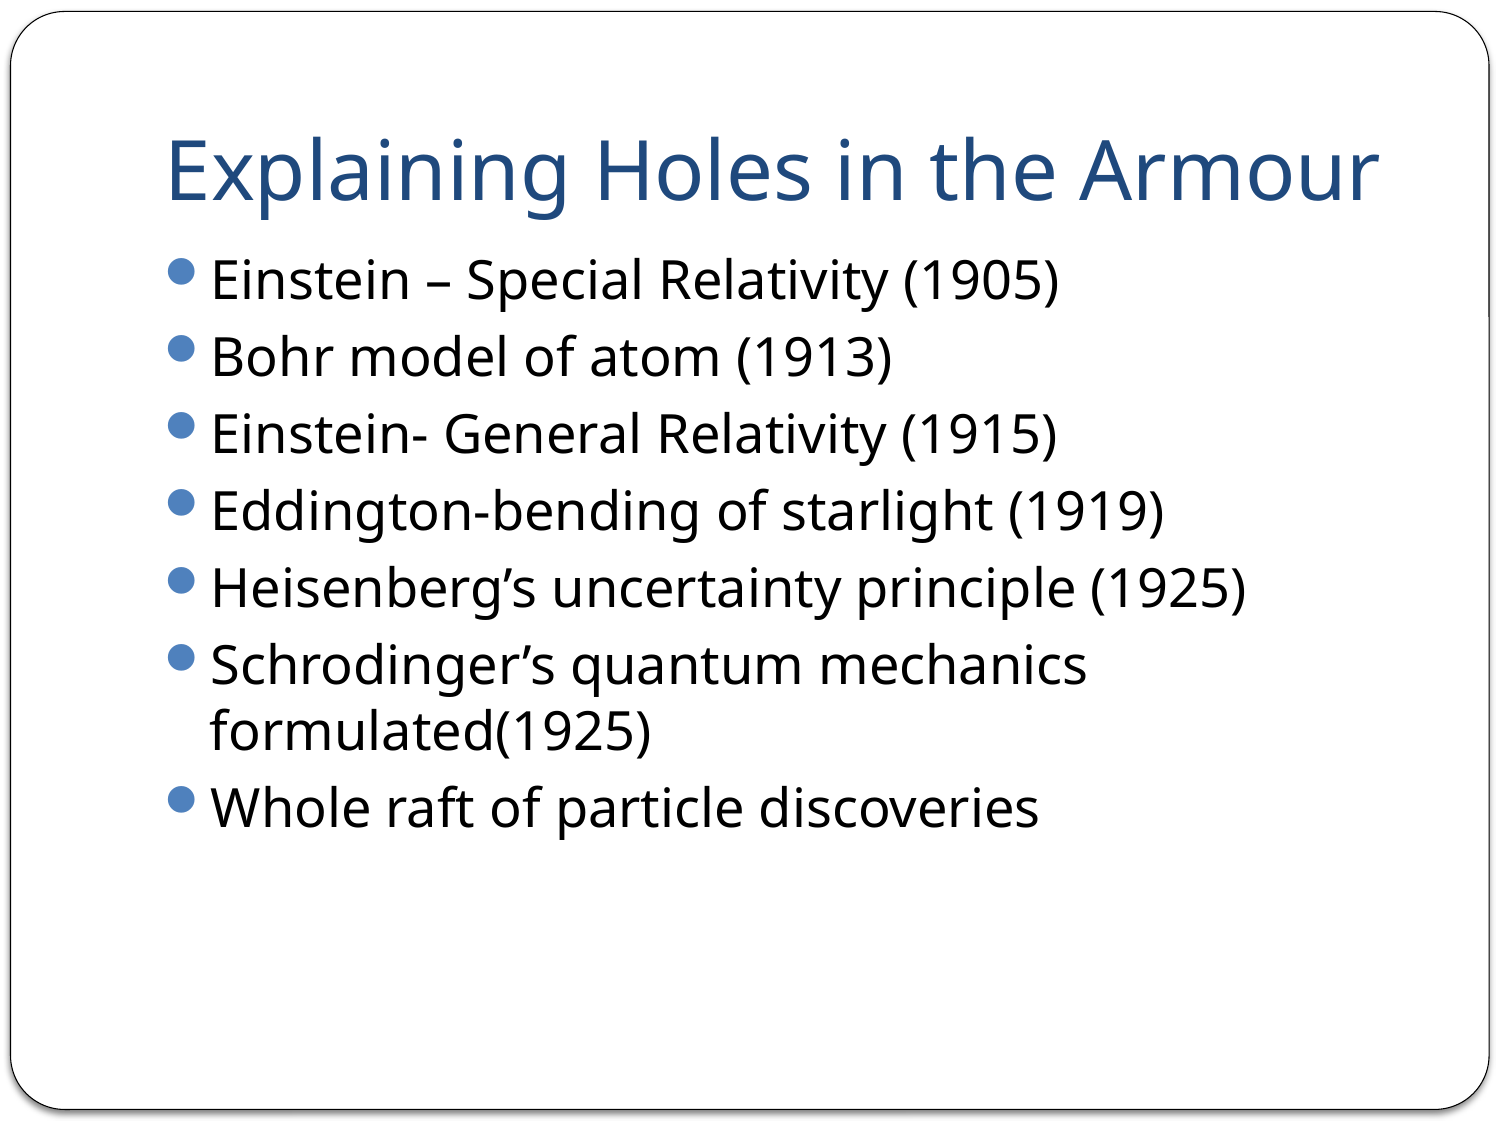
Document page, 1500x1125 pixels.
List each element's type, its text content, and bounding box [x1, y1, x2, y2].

list Einstein – Special Relativity (1905) Bohr model of atom (1913) Einstein- General Relativity (1915) Eddington-bending of starlight (1919) Heisenberg’s uncertainty principle (1925) Schrodinger’s quantum mechanics formulated(1925) Whole raft of particle discoveries [150, 237, 1425, 988]
title Explaining Holes in the Armour [150, 45, 1425, 233]
